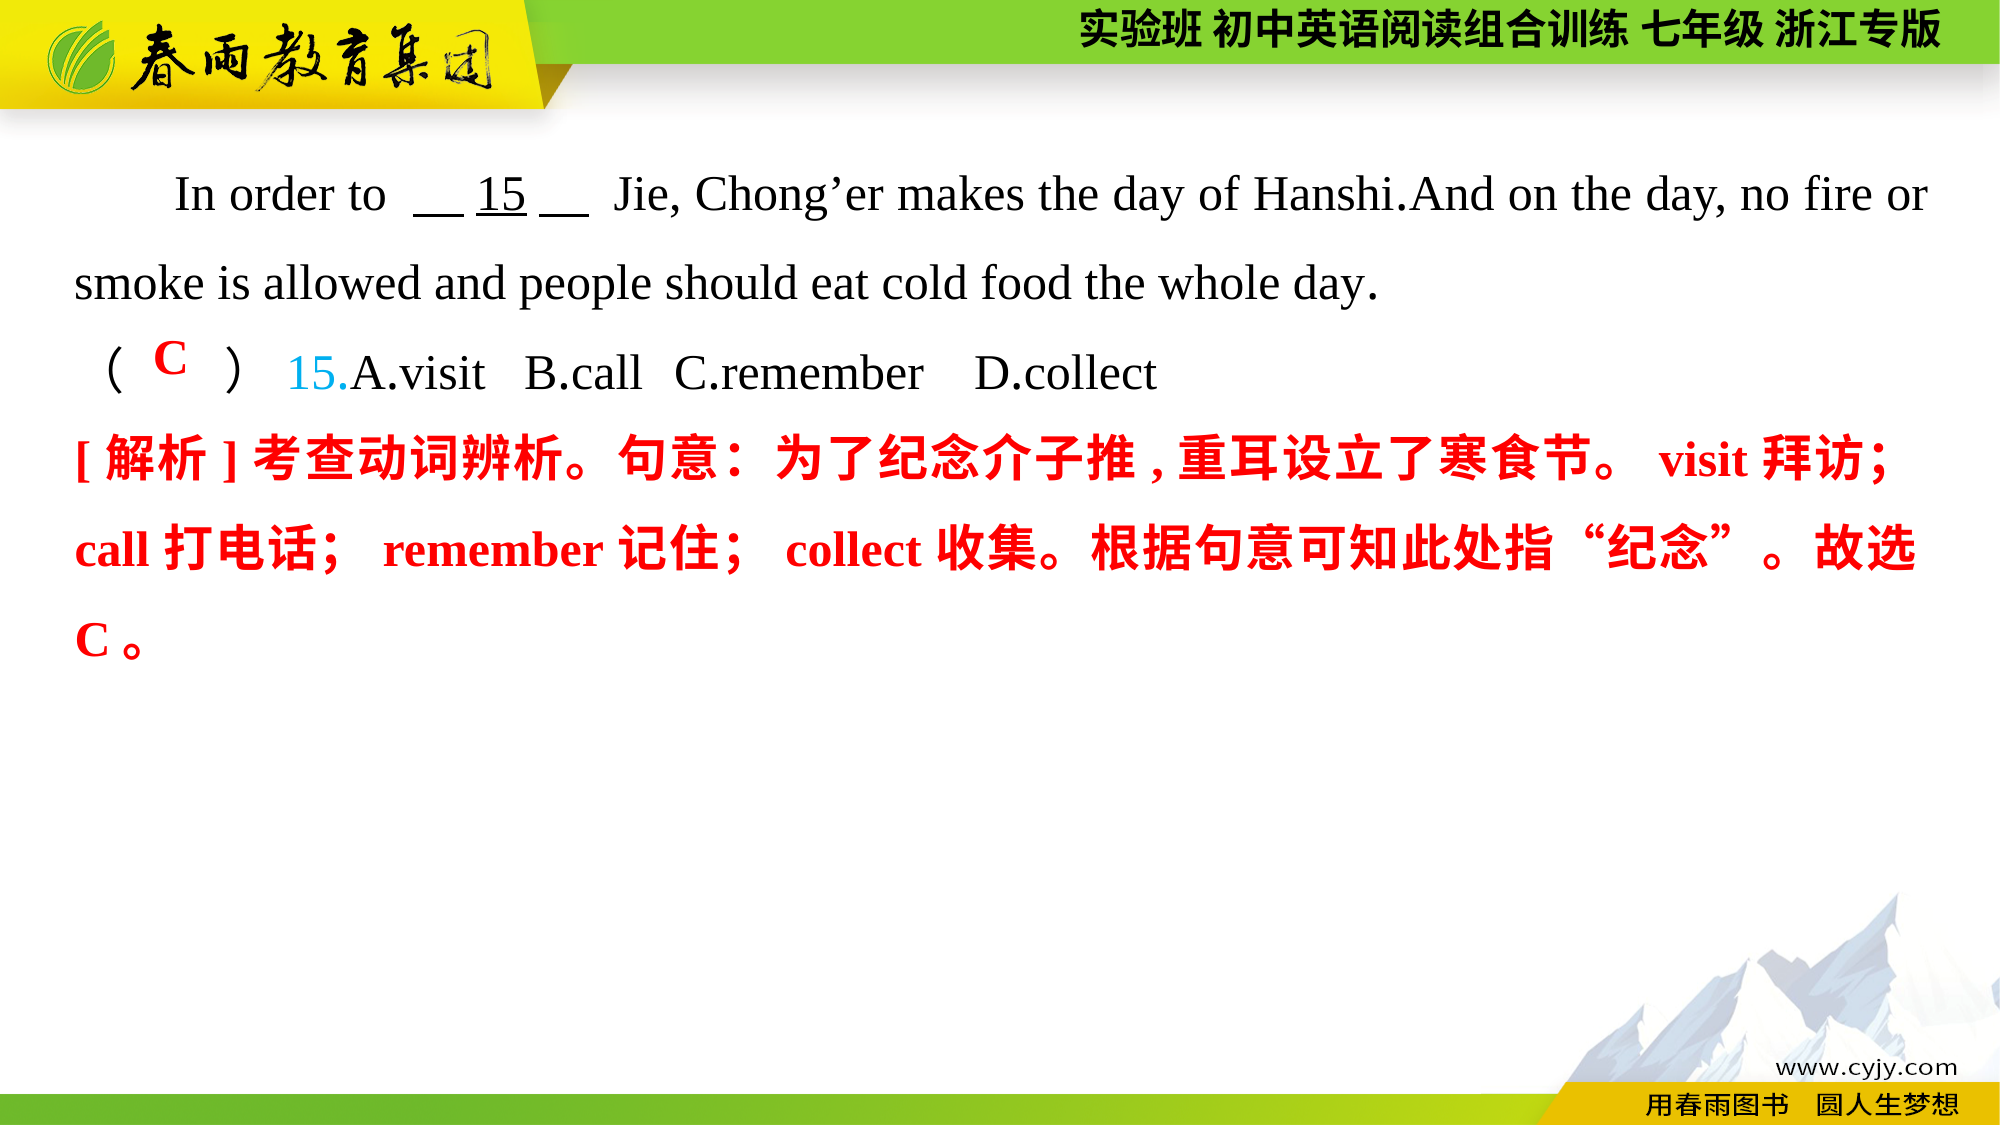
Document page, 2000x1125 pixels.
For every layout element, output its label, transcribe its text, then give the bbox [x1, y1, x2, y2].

picture [0, 0, 2000, 1125]
text_box [解析]考查动词辨析。句意：为了纪念介子推,重耳设立了寒食节。visit拜访；call打电话；remember记住；collect收集。根据句意可知此处指“纪念”。故选C。 [59, 389, 1944, 674]
list In order to 15 Jie, Chong’er makes the day of Hanshi.And on the day, no fire or smoke is allowed and people should eat cold food the whole day. （ ）15.A.visit B.call C.remember D.collect [59, 122, 1944, 389]
text_box C [138, 317, 204, 389]
